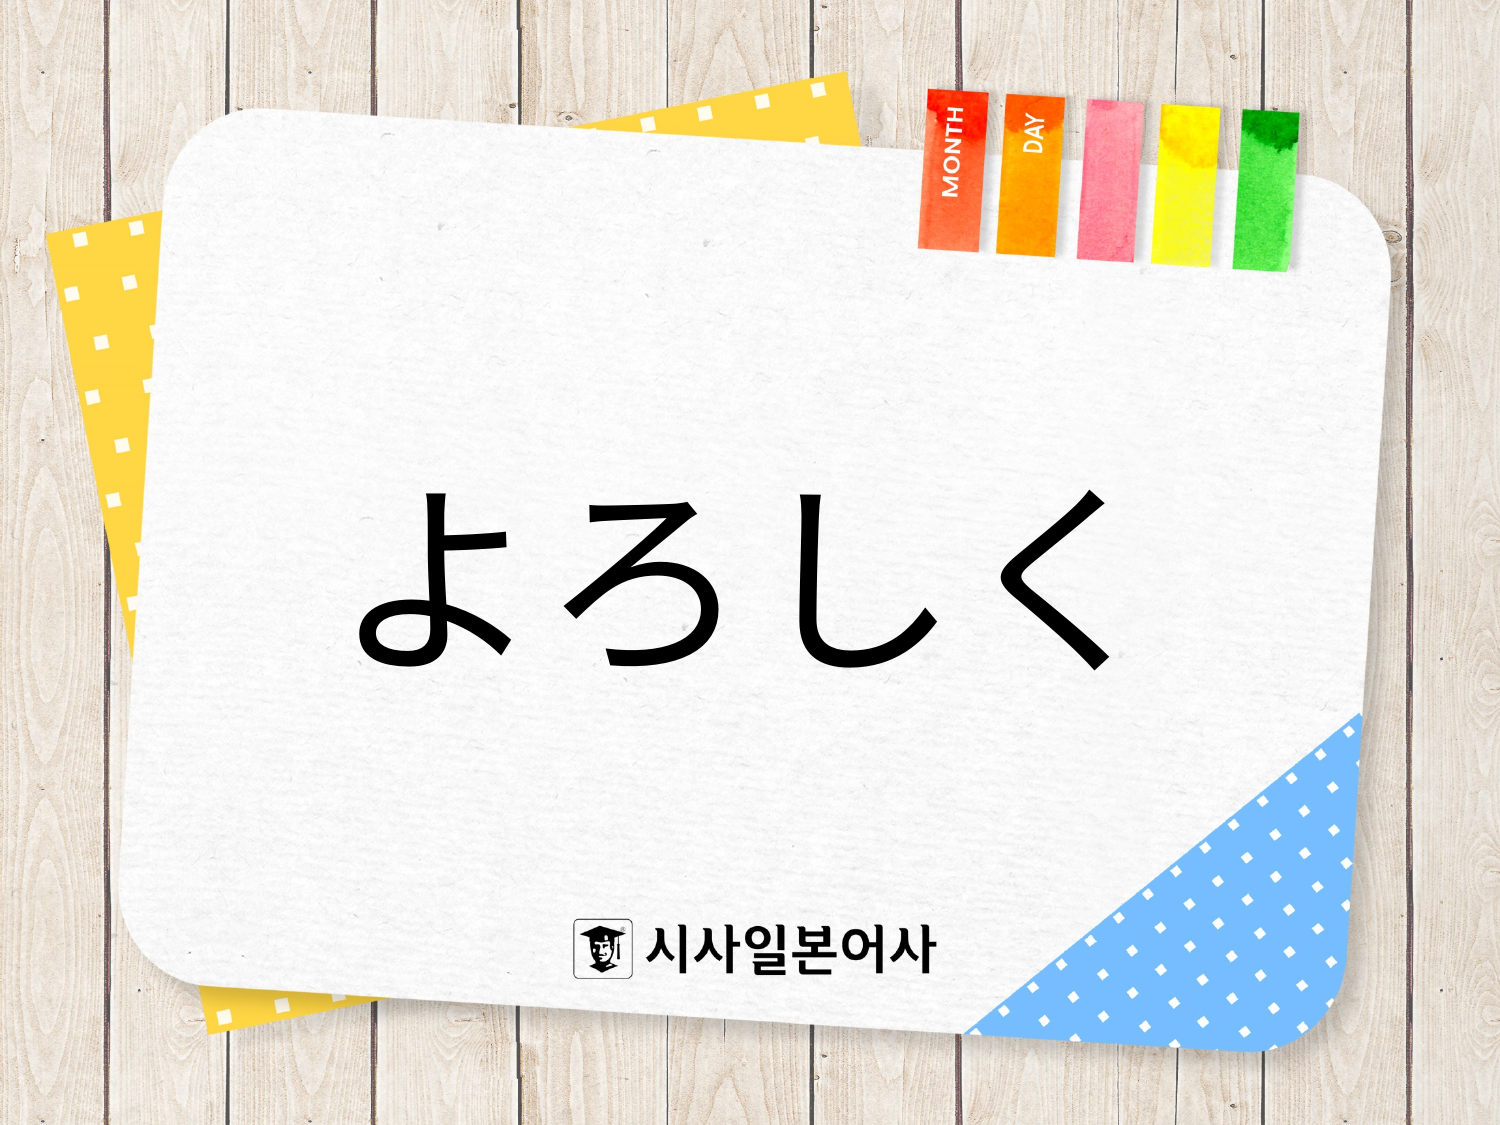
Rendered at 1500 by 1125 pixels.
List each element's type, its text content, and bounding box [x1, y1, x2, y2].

title よろしく [75, 338, 1425, 811]
picture [0, 0, 1500, 1125]
